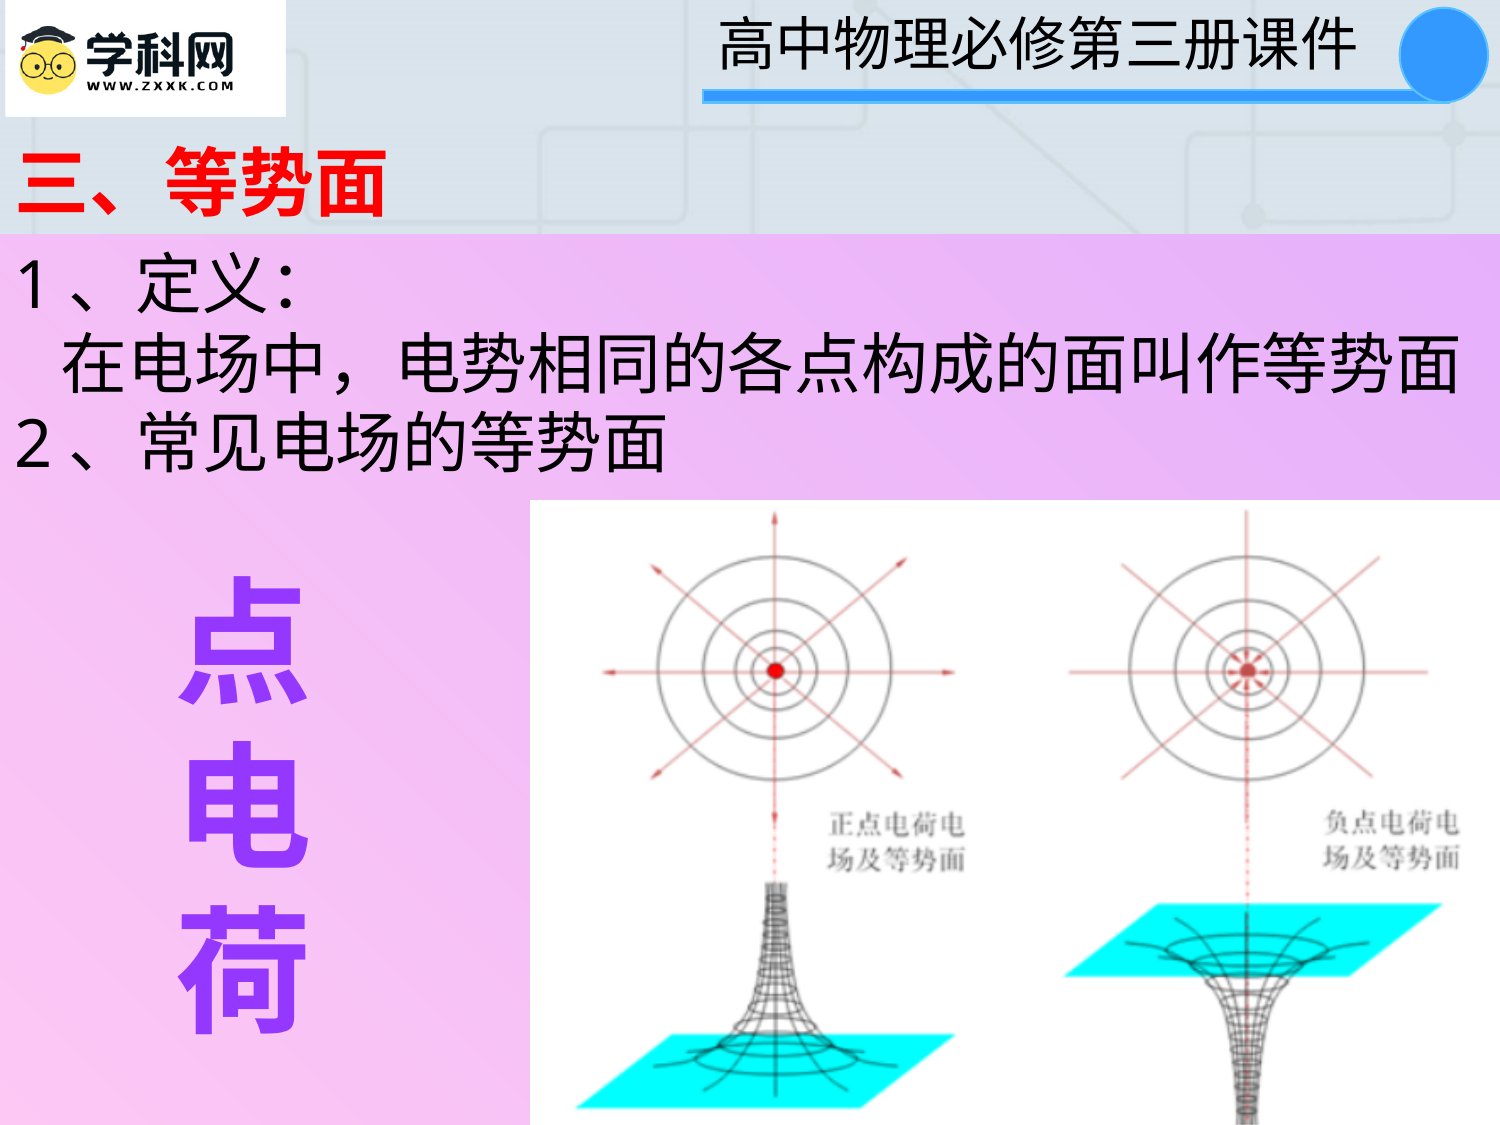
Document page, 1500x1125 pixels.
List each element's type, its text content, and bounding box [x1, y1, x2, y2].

picture [0, 0, 1500, 234]
text_box 点电荷 [147, 548, 339, 1058]
text_box 1、定义： 在电场中，电势相同的各点构成的面叫作等势面 2、常见电场的等势面 [0, 234, 1500, 1125]
picture [530, 500, 1500, 1125]
text_box 三、等势面 [0, 128, 454, 233]
